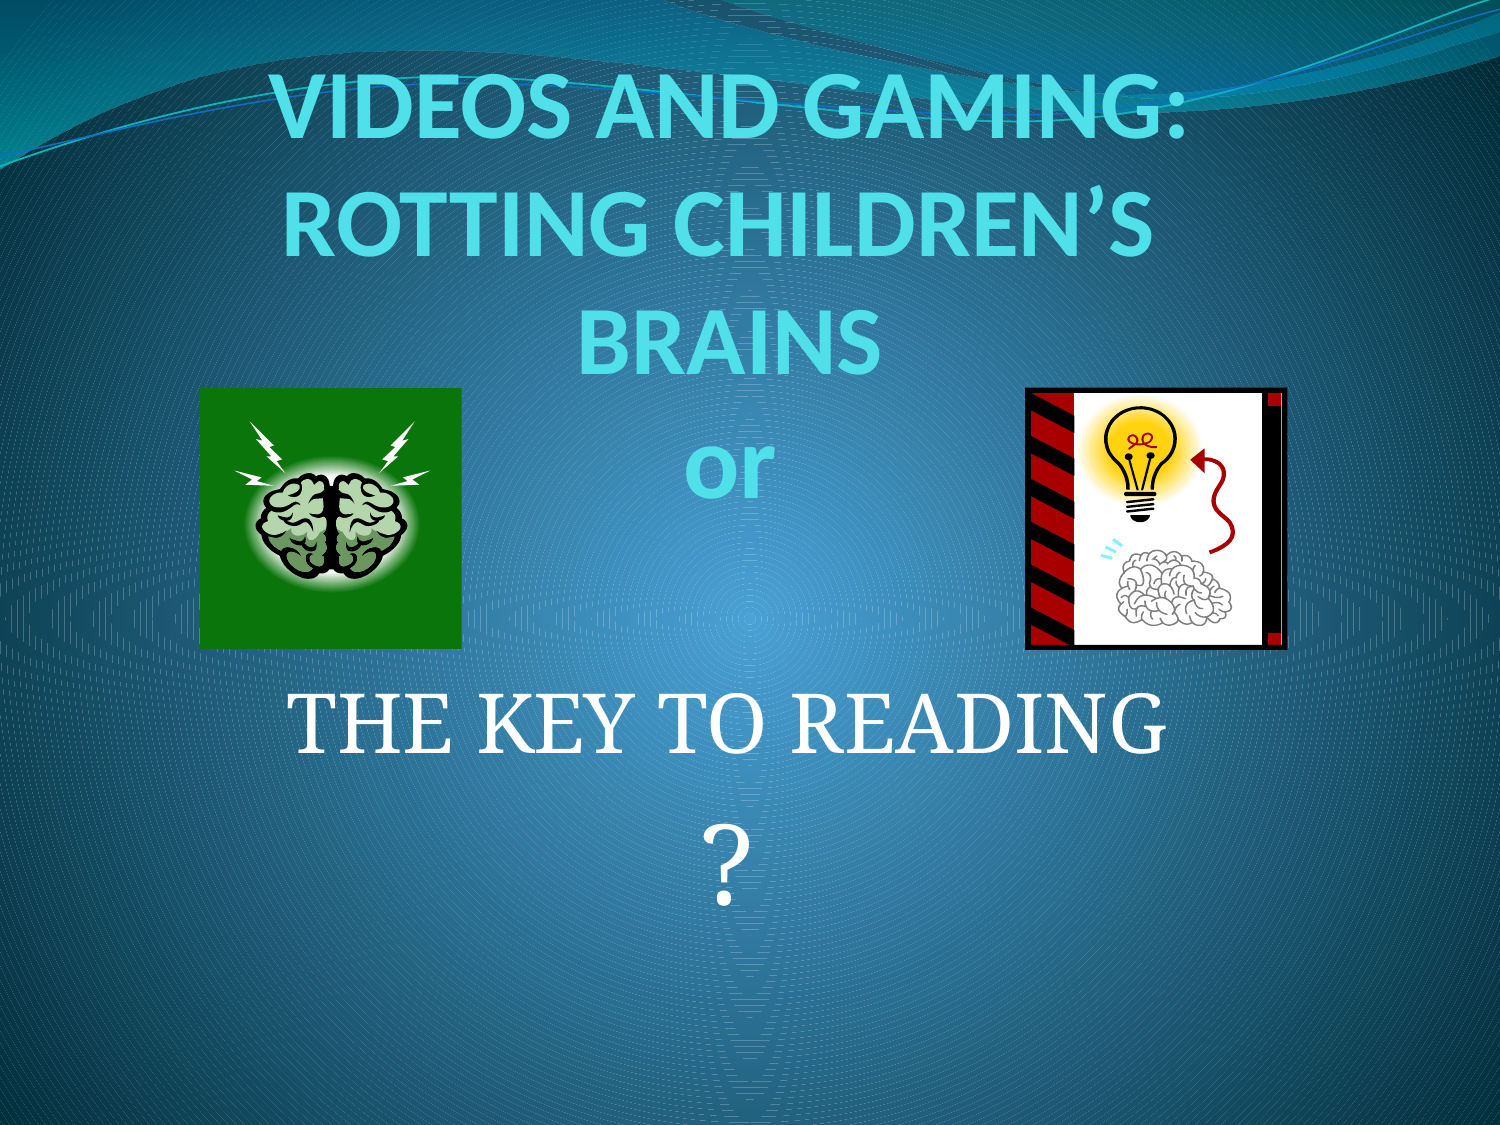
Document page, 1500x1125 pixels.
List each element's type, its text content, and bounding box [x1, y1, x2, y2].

picture [199, 387, 462, 650]
title VIDEOS AND GAMING: ROTTING CHILDREN’S BRAINS or [87, 37, 1376, 529]
picture [1024, 387, 1288, 651]
subtitle THE KEY TO READING ? [87, 529, 1376, 938]
